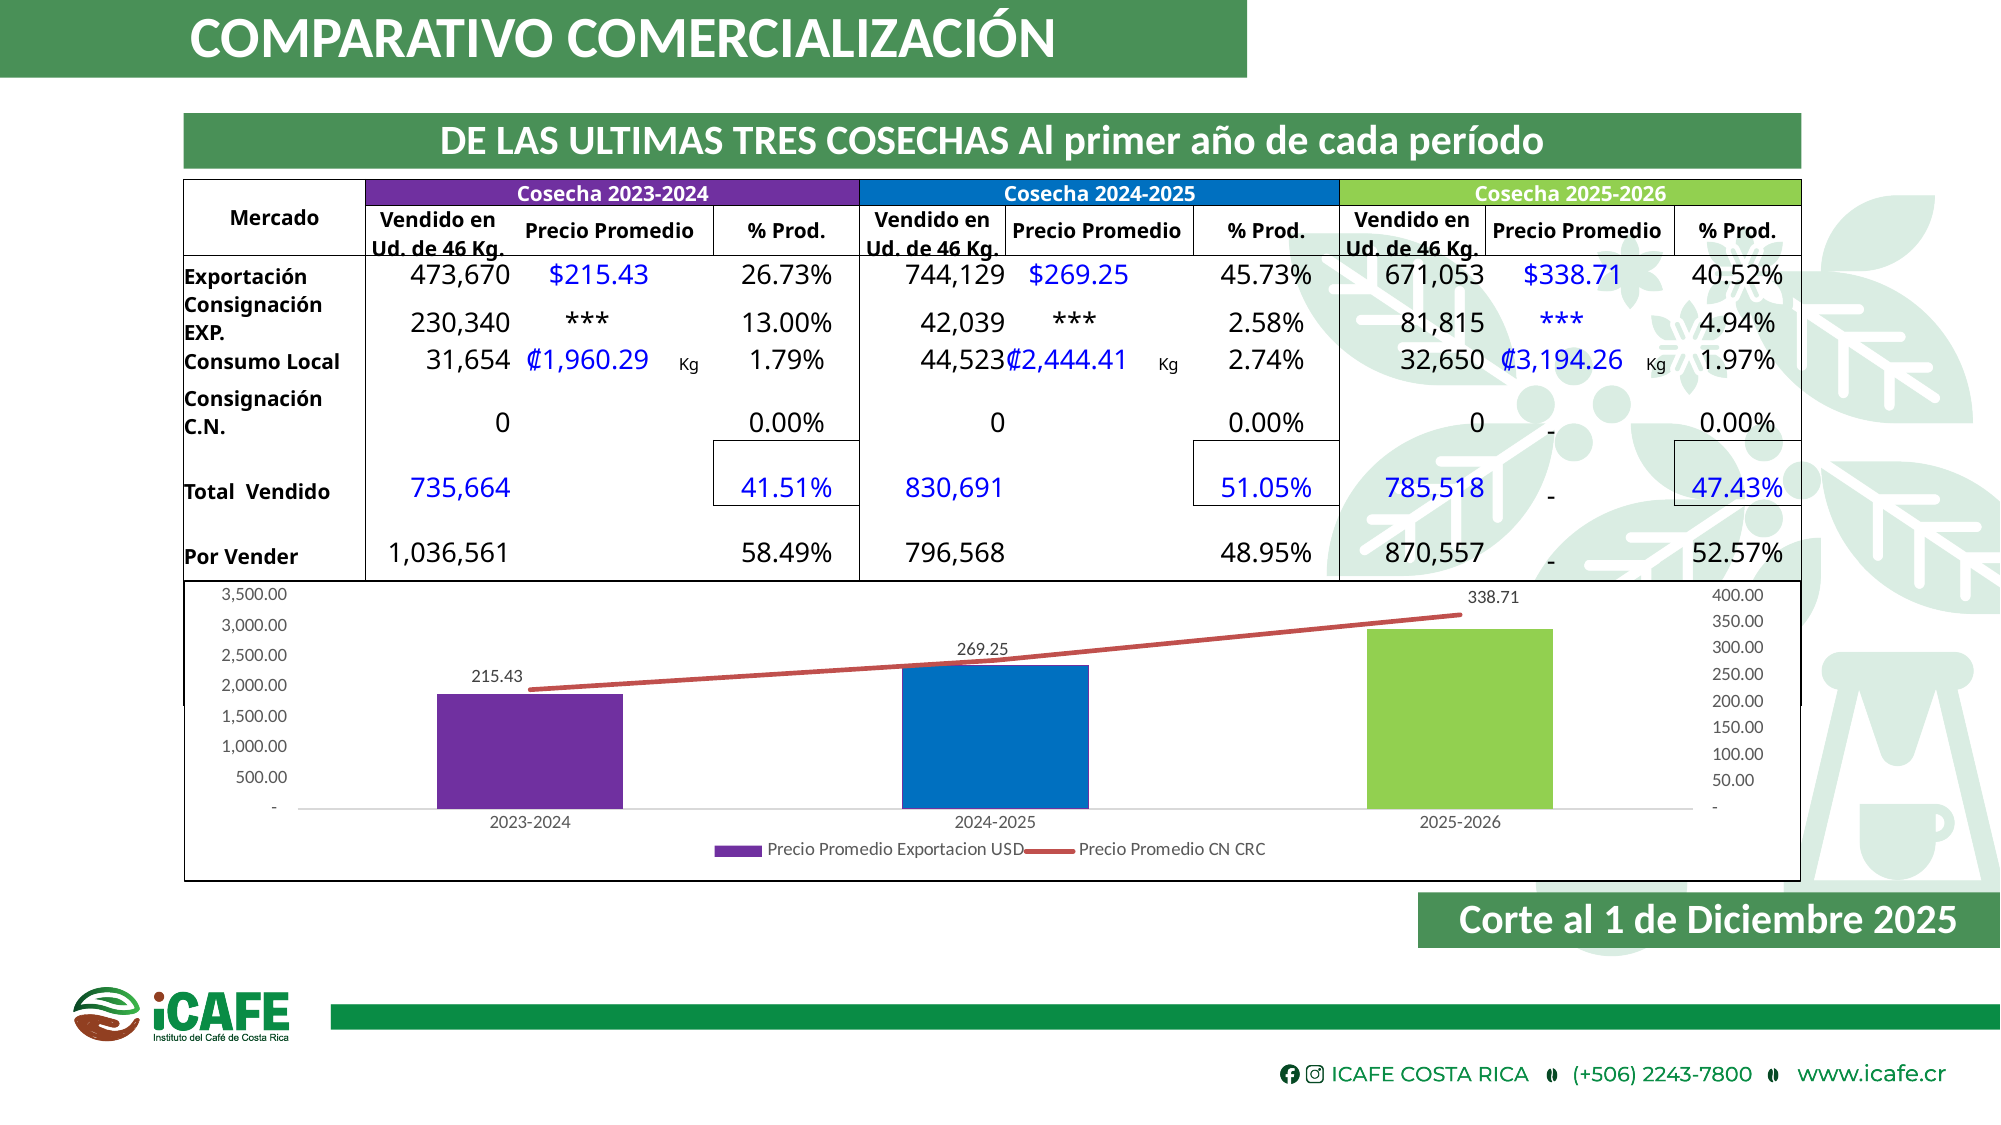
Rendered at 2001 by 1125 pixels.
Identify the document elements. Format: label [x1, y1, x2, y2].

picture [0, 0, 2000, 1125]
chart [183, 580, 1802, 882]
